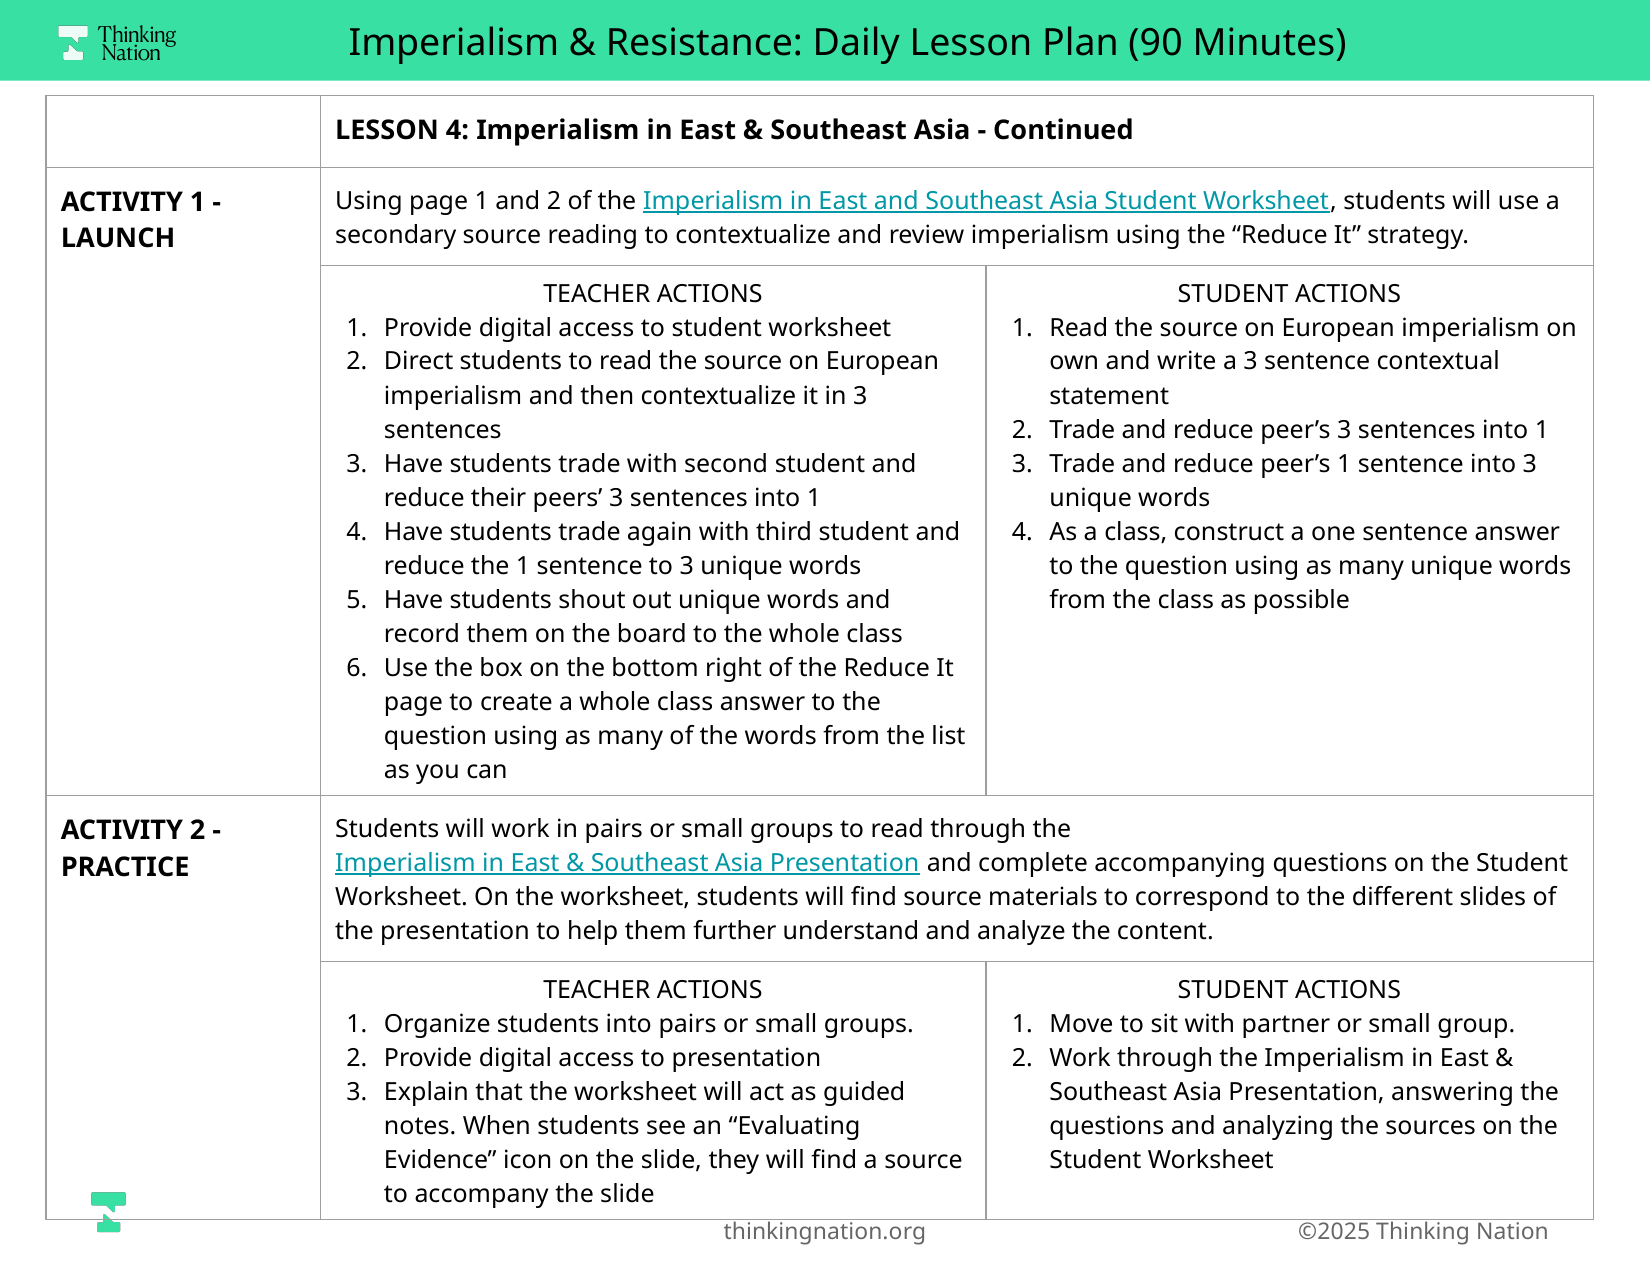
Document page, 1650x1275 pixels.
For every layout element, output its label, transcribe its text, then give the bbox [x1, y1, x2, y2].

table_cell ACTIVITY 2 - PRACTICE [47, 796, 320, 1219]
table_cell Students will work in pairs or small groups to read through the Imperialism in East & Southeast Asia Presentation and complete accompanying questions on the Student Worksheet. On the worksheet, students will find source materials to correspond to the different slides of the presentation to help them further understand and analyze the content. [321, 796, 1593, 961]
picture [80, 1184, 136, 1240]
table_cell ACTIVITY 1 - LAUNCH [47, 168, 320, 795]
text_box ©2025 Thinking Nation [1174, 1220, 1566, 1240]
table_cell STUDENT ACTIONS Move to sit with partner or small group. Work through the Imperialism in East & Southeast Asia Presentation, answering the questions and analyzing the sources on the Student Worksheet [987, 962, 1593, 1219]
picture [45, 14, 180, 85]
text_box Imperialism & Resistance: Daily Lesson Plan (90 Minutes) [0, 0, 1650, 81]
table_cell TEACHER ACTIONS Provide digital access to student worksheet Direct students to read the source on European imperialism and then contextualize it in 3 sentences Have students trade with second student and reduce their peers’ 3 sentences into 1 Have students trade again with third student and reduce the 1 sentence to 3 unique words Have students shout out unique words and record them on the board to the whole class Use the box on the bottom right of the Reduce It page to create a whole class answer to the question using as many of the words from the list as you can [321, 266, 985, 795]
table_cell STUDENT ACTIONS Read the source on European imperialism on own and write a 3 sentence contextual statement Trade and reduce peer’s 3 sentences into 1 Trade and reduce peer’s 1 sentence into 3 unique words As a class, construct a one sentence answer to the question using as many unique words from the class as possible [987, 266, 1593, 795]
table_cell TEACHER ACTIONS Organize students into pairs or small groups. Provide digital access to presentation Explain that the worksheet will act as guided notes. When students see an “Evaluating Evidence” icon on the slide, they will find a source to accompany the slide [321, 962, 985, 1219]
table_cell Using page 1 and 2 of the Imperialism in East and Southeast Asia Student Worksheet, students will use a secondary source reading to contextualize and review imperialism using the “Reduce It” strategy. [321, 168, 1593, 265]
table_header [47, 96, 320, 167]
text_box thinkingnation.org [629, 1220, 1021, 1240]
table_header LESSON 4: Imperialism in East & Southeast Asia - Continued [321, 96, 1593, 167]
